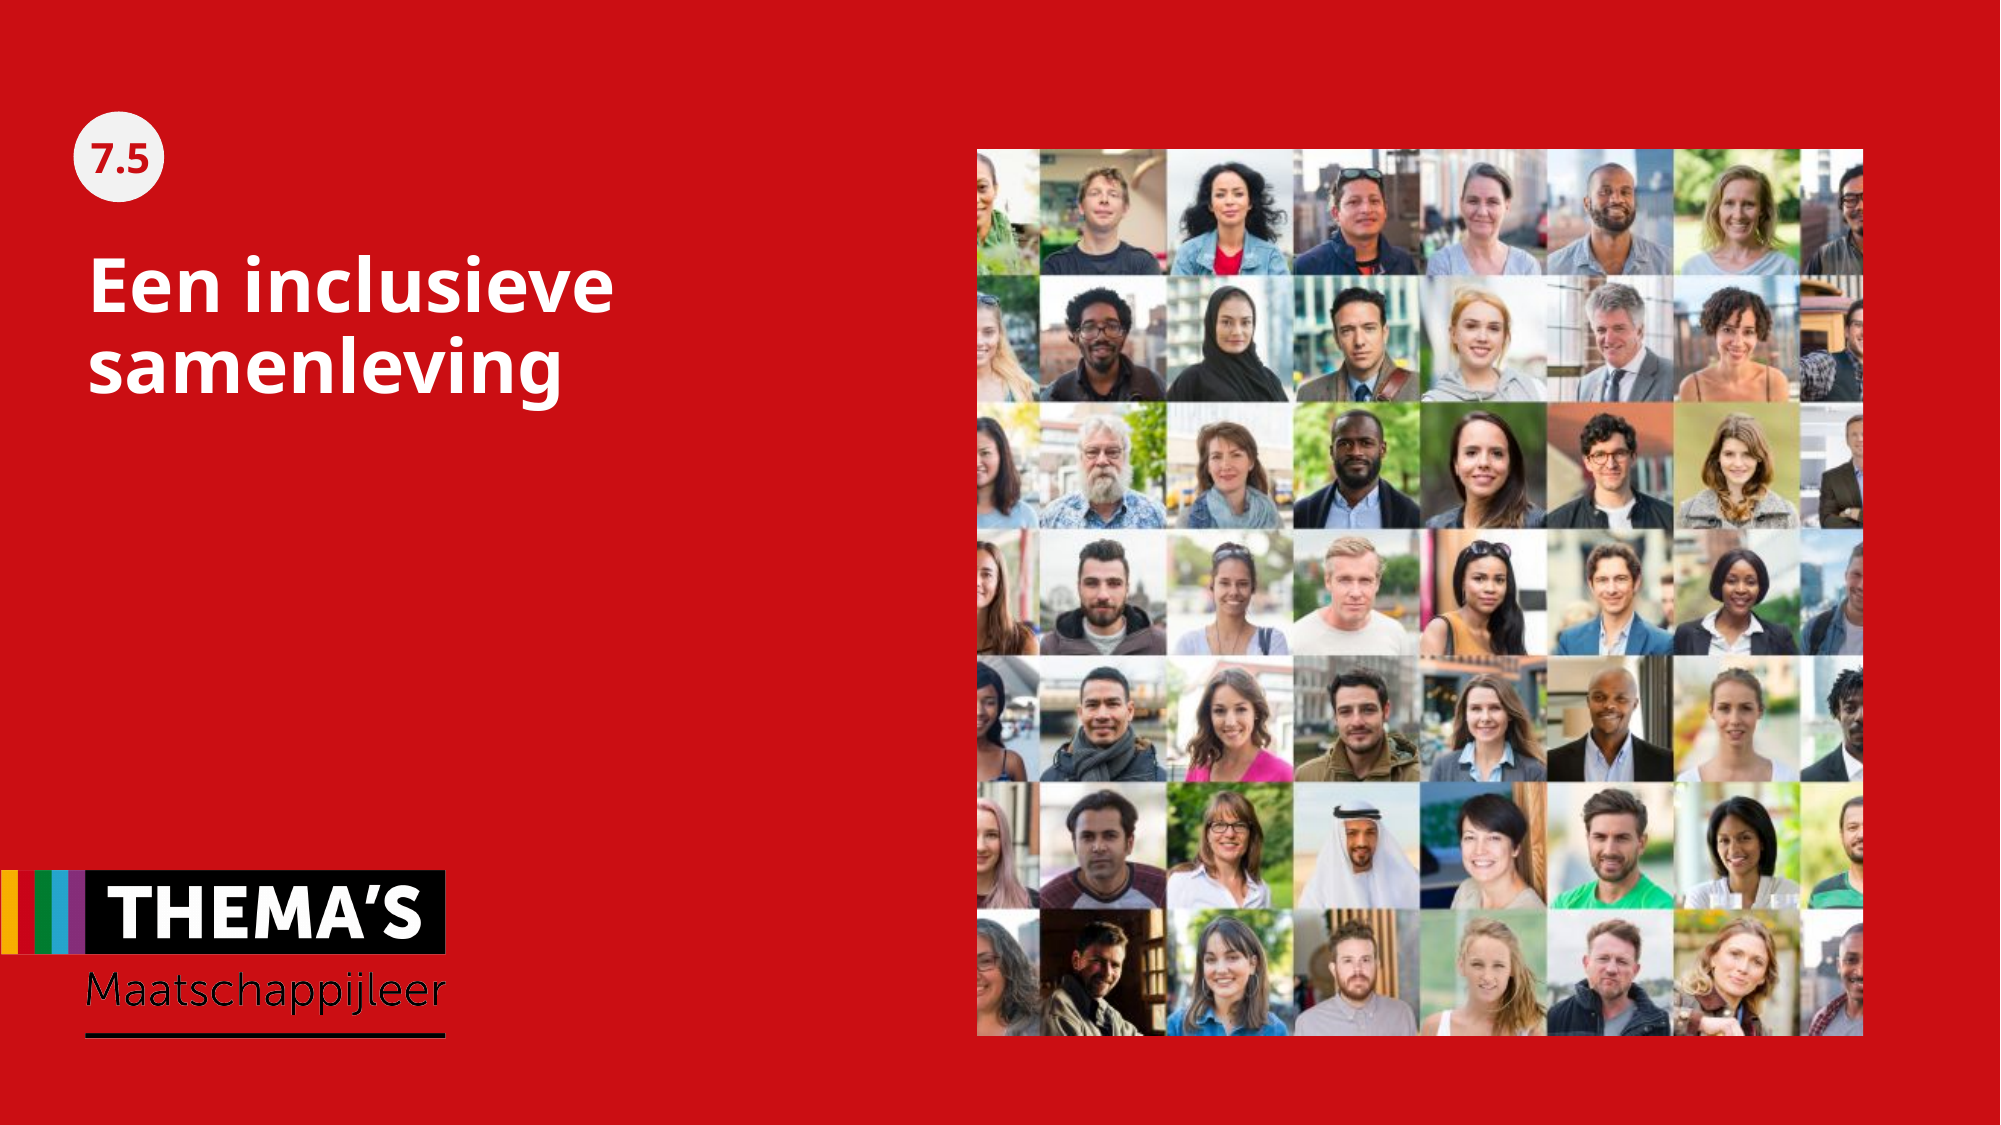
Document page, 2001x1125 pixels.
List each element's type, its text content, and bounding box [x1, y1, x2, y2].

picture [977, 149, 1864, 1036]
picture [0, 786, 474, 1125]
title 7.5 [71, 102, 170, 190]
list Een inclusieve samenleving [72, 240, 928, 769]
